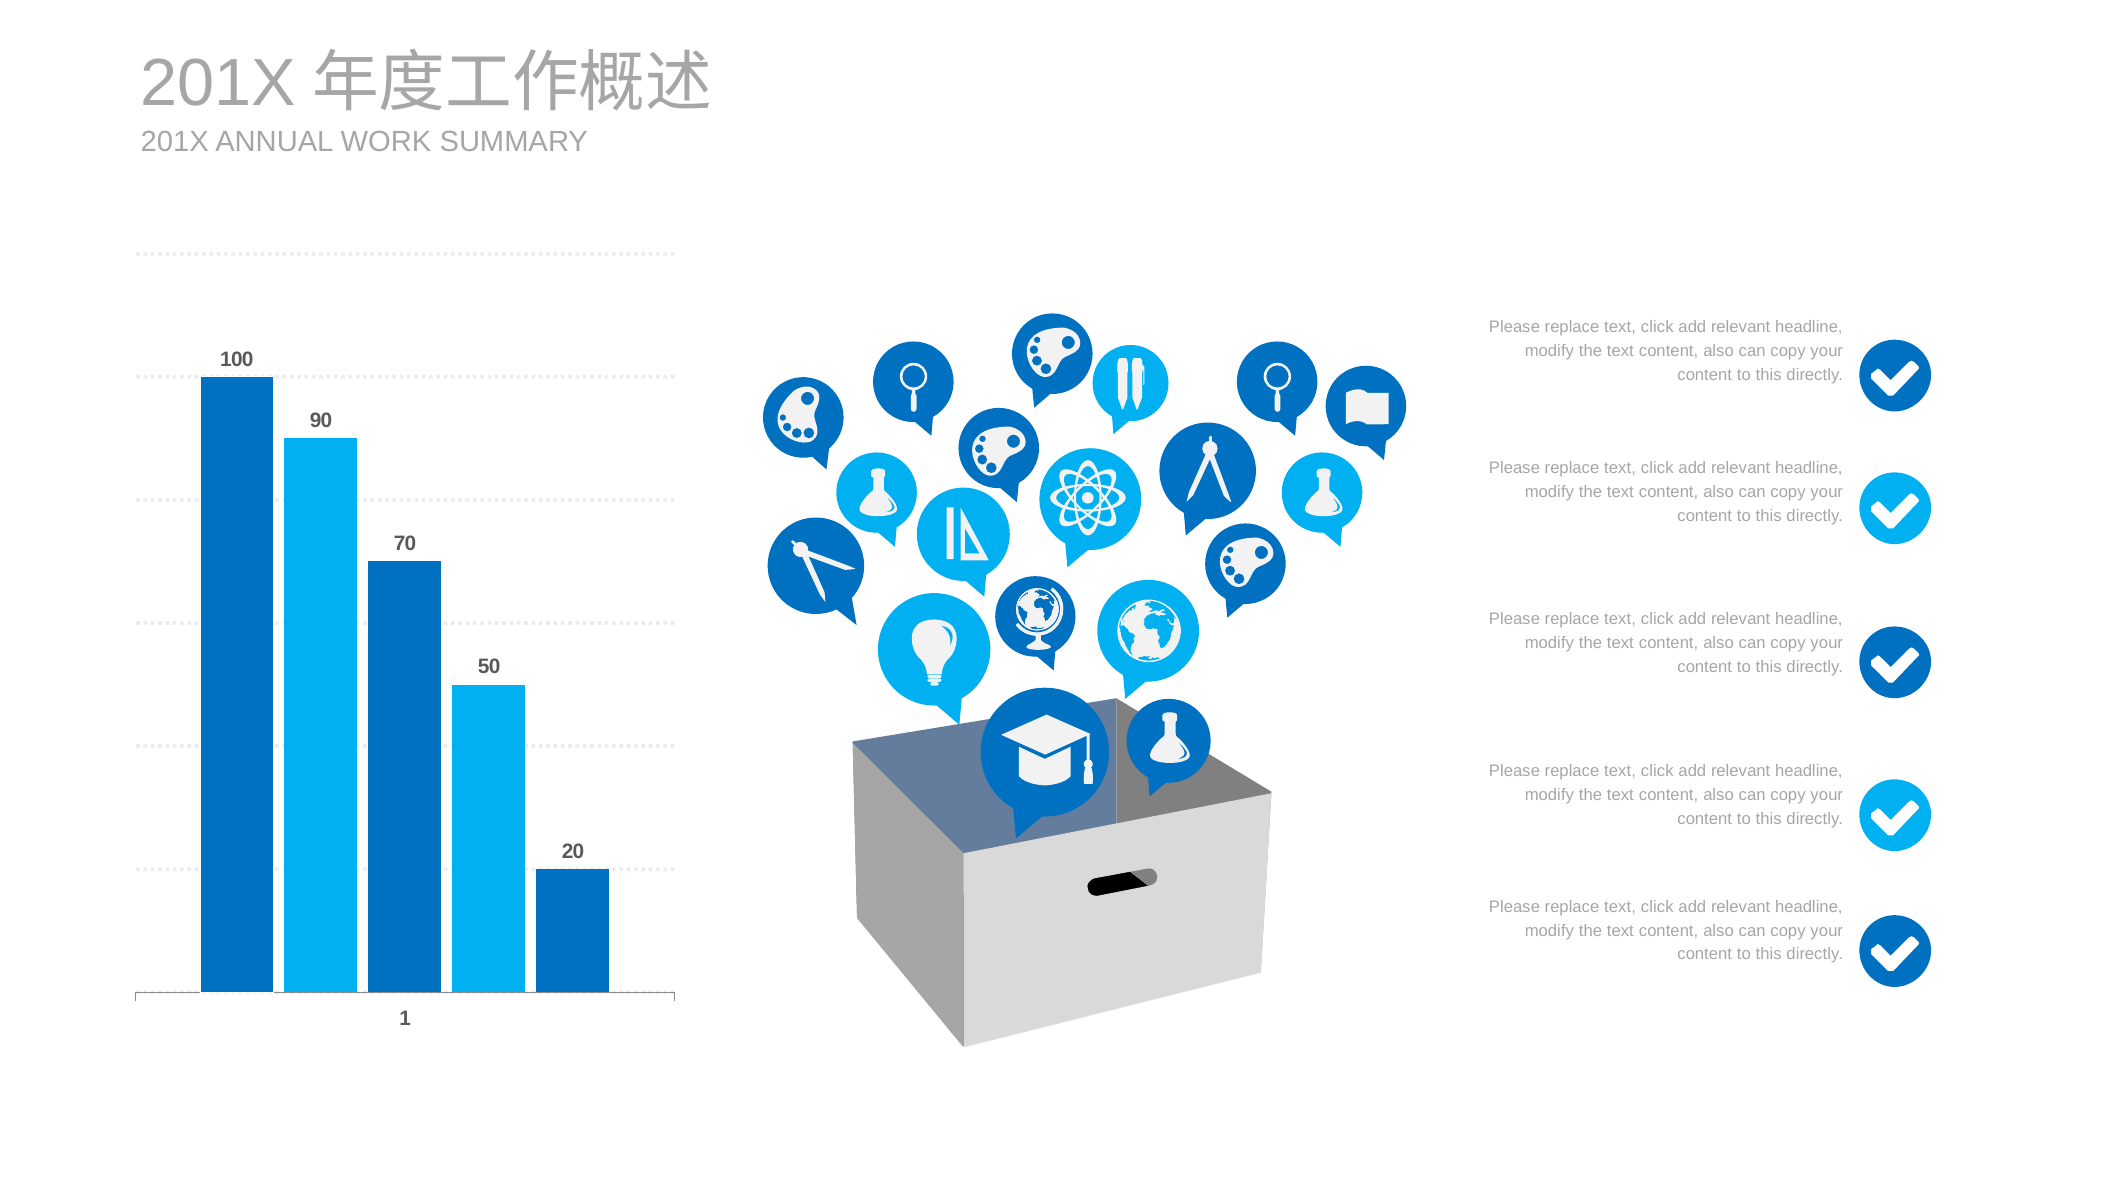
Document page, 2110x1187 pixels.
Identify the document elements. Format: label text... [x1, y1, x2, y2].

text_box 201X年度工作概述 [140, 38, 789, 119]
text_box [1859, 779, 1932, 852]
text_box 201X ANNUAL WORK SUMMARY [140, 122, 602, 158]
text_box Please replace text, click add relevant headline, modify the text content, also can copy your content to this directly. [1465, 311, 1844, 384]
text_box [1859, 339, 1932, 412]
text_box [762, 313, 1407, 839]
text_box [852, 742, 1272, 1048]
text_box Please replace text, click add relevant headline, modify the text content, also can copy your content to this directly. [1465, 891, 1844, 964]
text_box Please replace text, click add relevant headline, modify the text content, also can copy your content to this directly. [1465, 452, 1844, 525]
chart [123, 237, 686, 1047]
text_box [1859, 626, 1932, 699]
text_box [1859, 472, 1932, 545]
text_box [1859, 915, 1932, 987]
text_box Please replace text, click add relevant headline, modify the text content, also can copy your content to this directly. [1465, 603, 1844, 676]
text_box Please replace text, click add relevant headline, modify the text content, also can copy your content to this directly. [1465, 756, 1844, 828]
